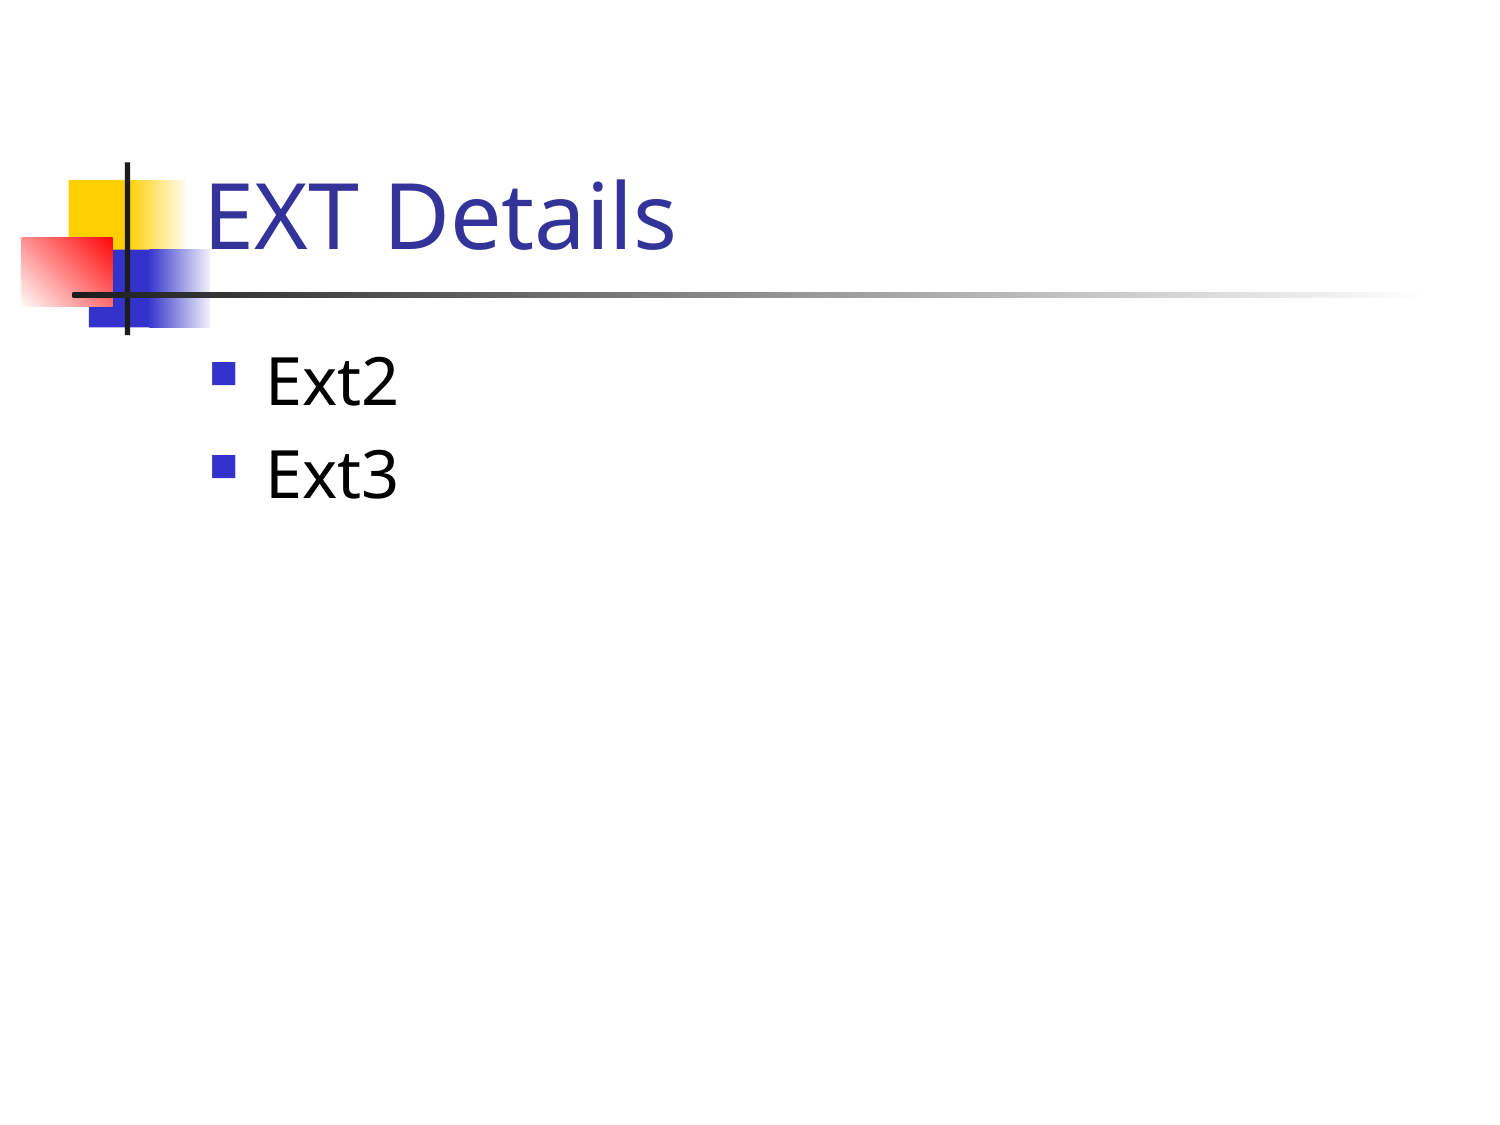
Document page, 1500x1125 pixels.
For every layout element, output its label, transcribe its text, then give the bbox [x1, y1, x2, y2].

title EXT Details [188, 34, 1468, 276]
list Ext2 Ext3 [193, 330, 1470, 1007]
